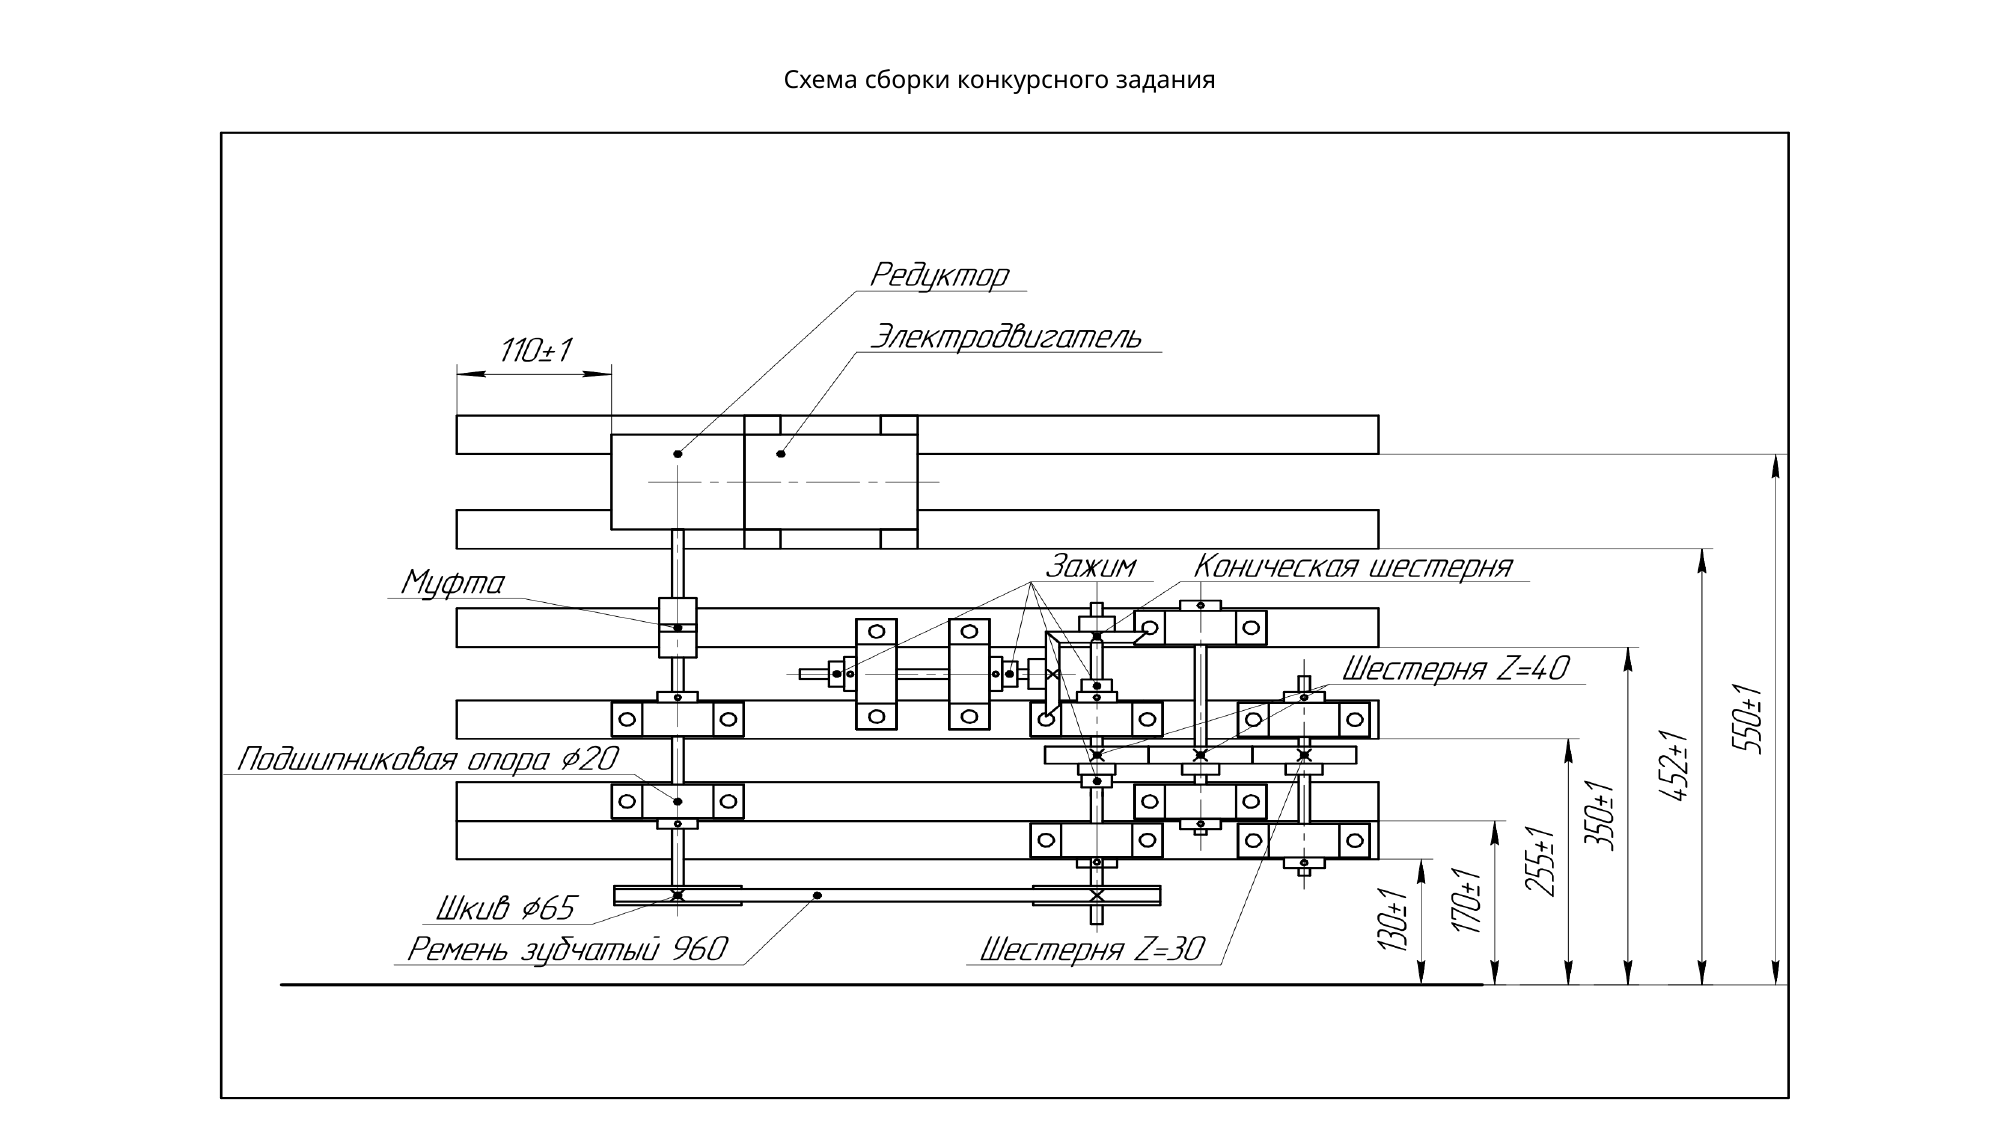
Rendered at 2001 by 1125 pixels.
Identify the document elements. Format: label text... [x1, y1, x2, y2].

picture [190, 123, 1796, 1106]
title Схема сборки конкурсного задания [137, 59, 1863, 102]
